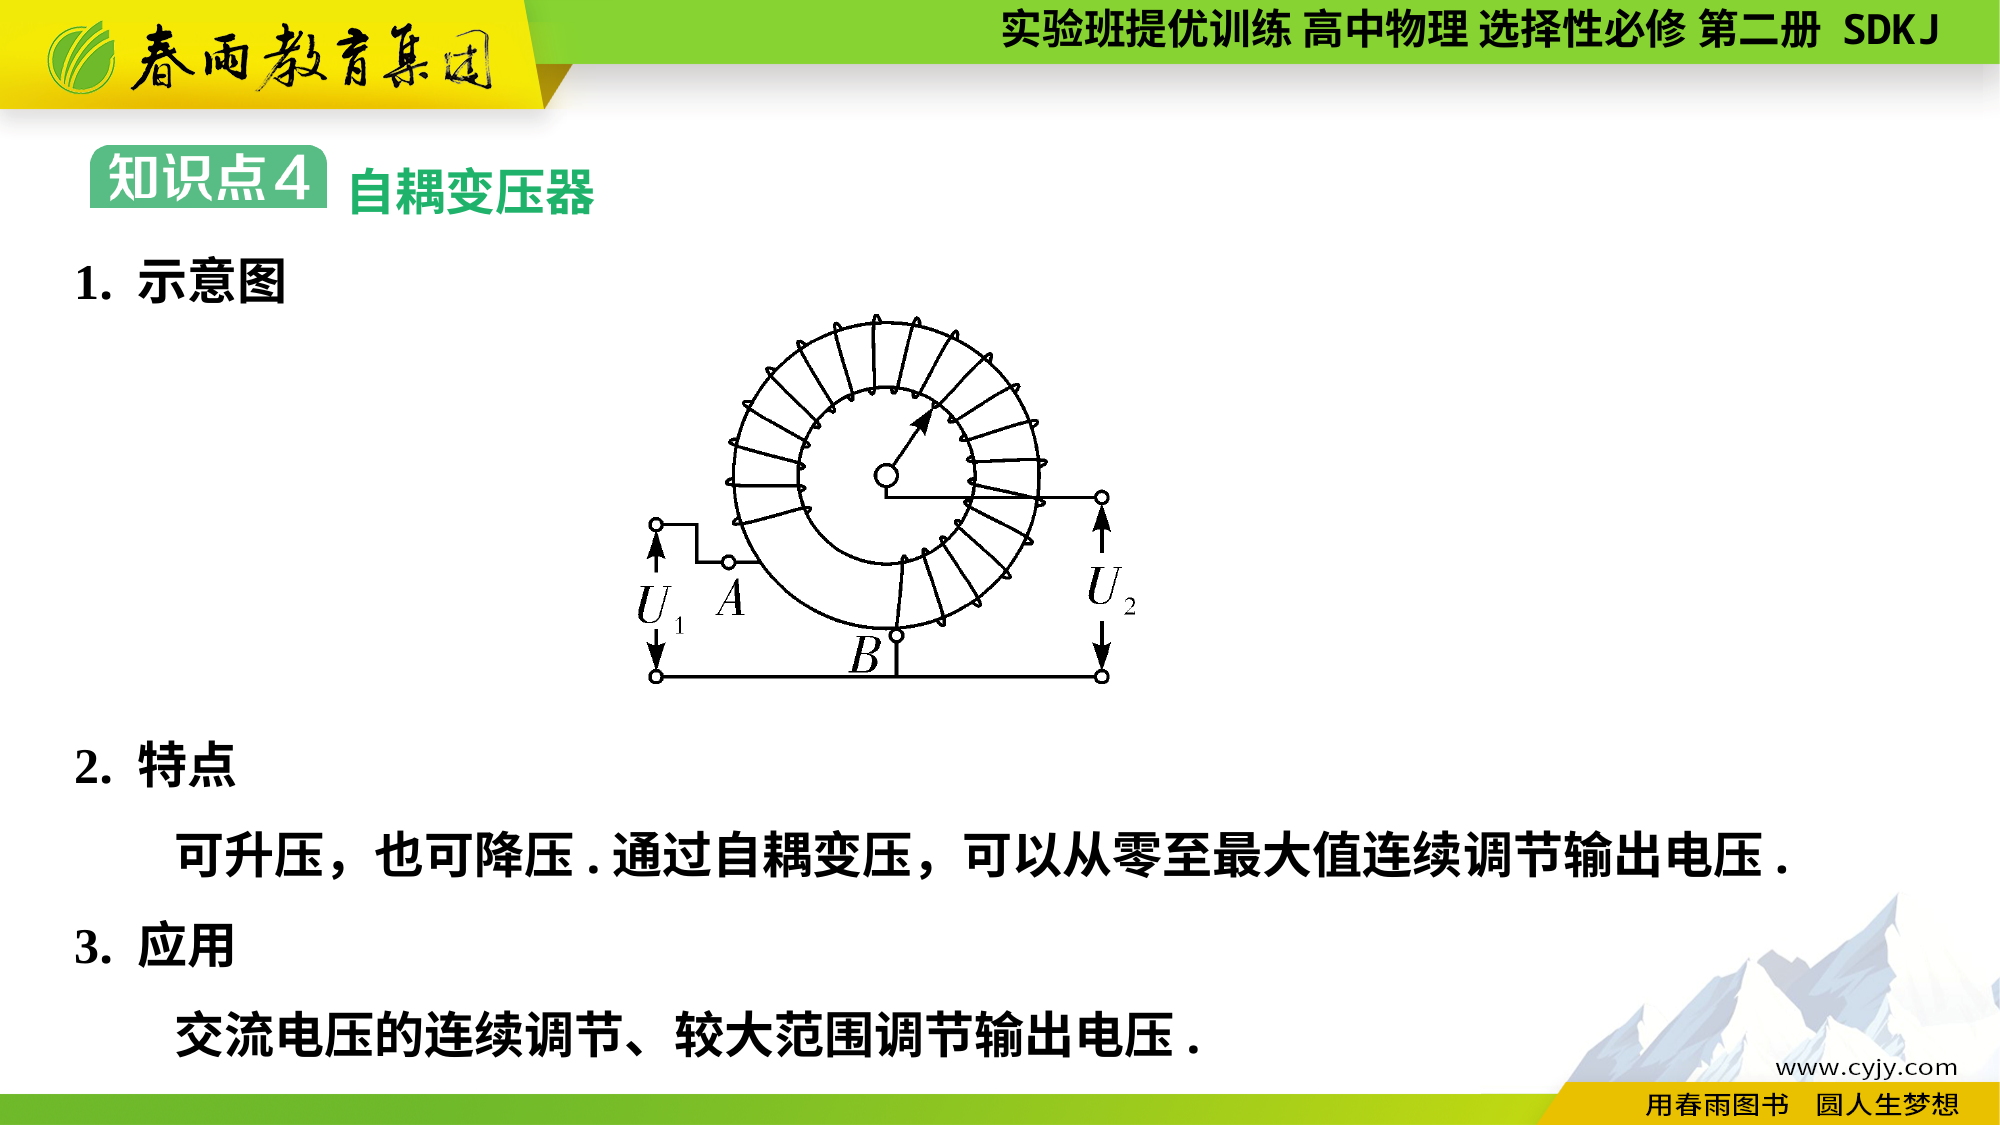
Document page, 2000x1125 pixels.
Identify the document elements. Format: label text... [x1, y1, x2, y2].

picture [0, 0, 2000, 1125]
list 自耦变压器 1. 示意图 2. 特点 可升压，也可降压.通过自耦变压，可以从零至最大值连续调节输出电压. 3. 应用 交流电压的连续调节、较大范围调节输出电压. [59, 122, 1944, 1081]
